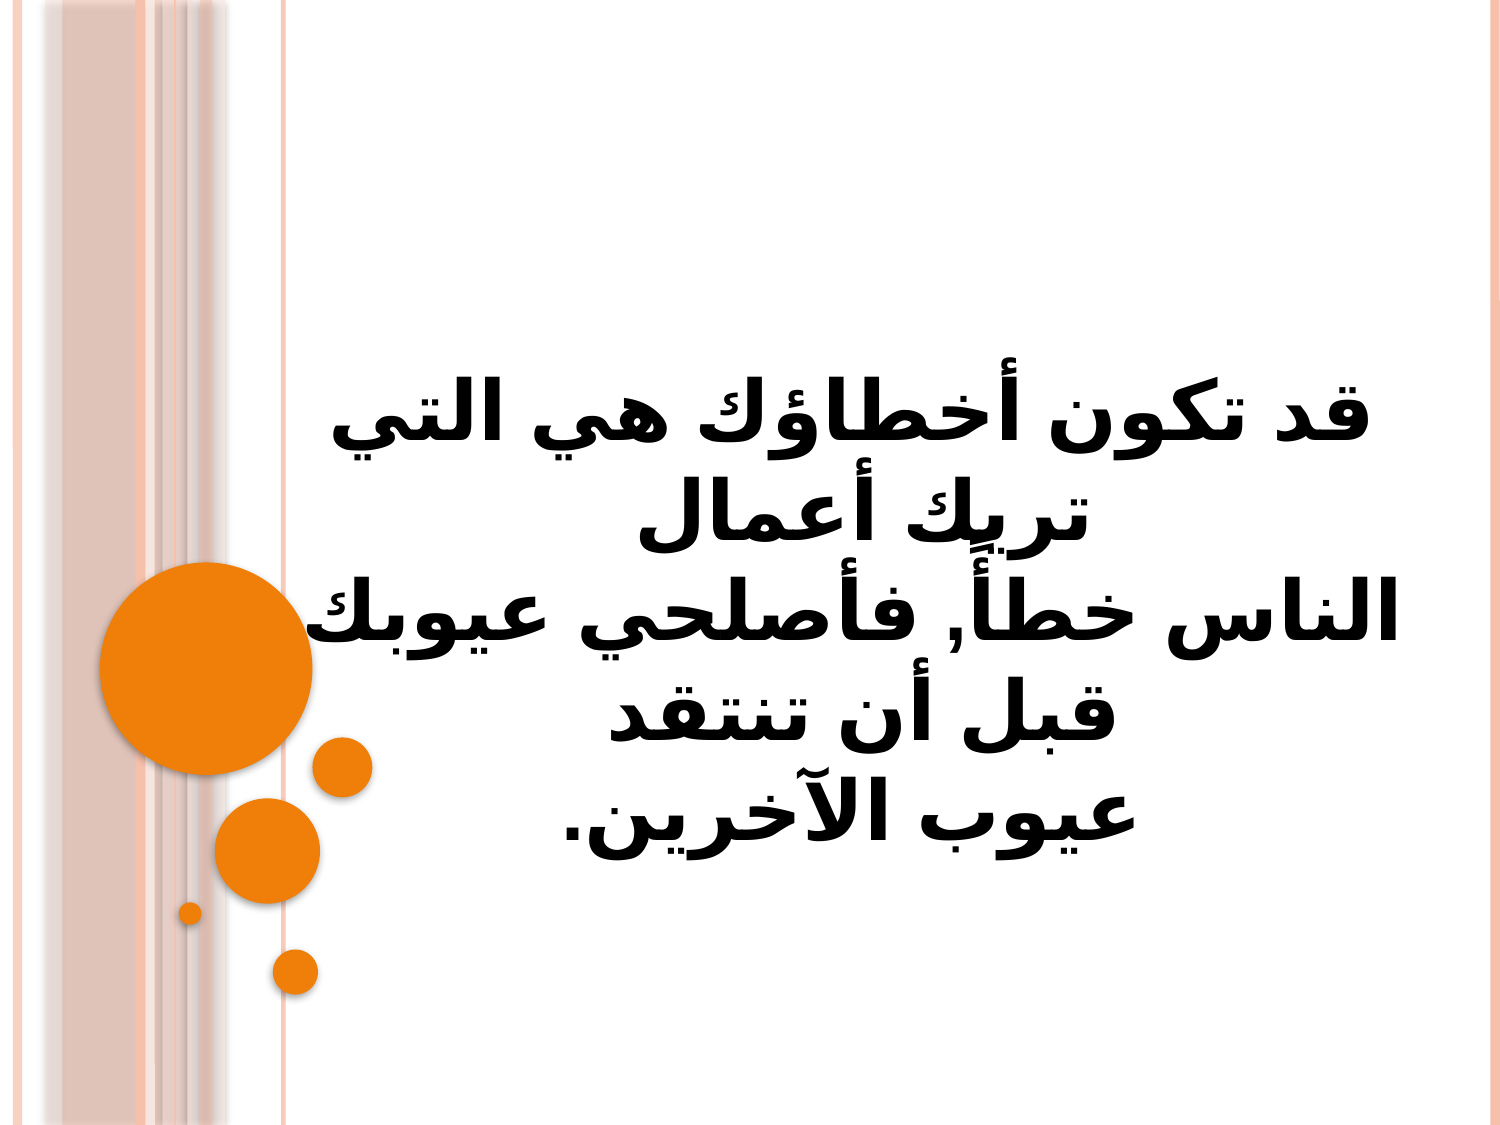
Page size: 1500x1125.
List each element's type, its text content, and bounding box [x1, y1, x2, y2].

text_box قد تكون أخطاؤك هي التي تريك أعمال الناس خطأً, فأصلحي عيوبك قبل أن تنتقد عيوب الآخرين. [211, 349, 1494, 865]
